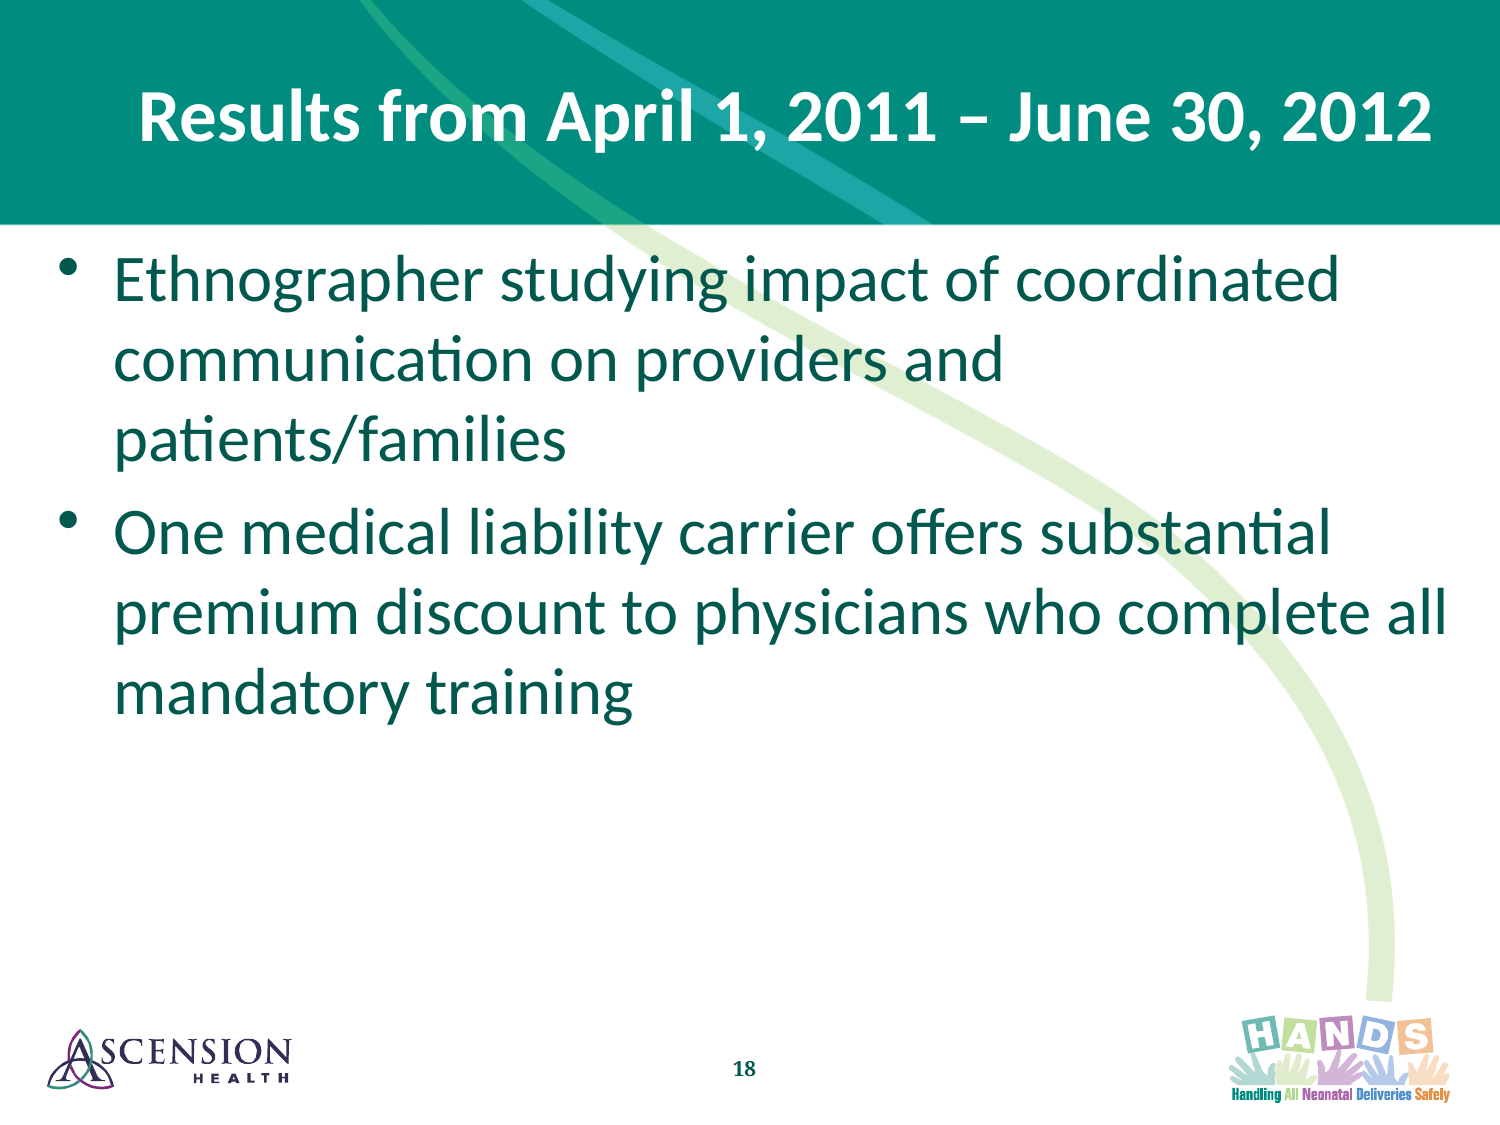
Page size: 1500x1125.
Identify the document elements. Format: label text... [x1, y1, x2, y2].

picture [0, 0, 1500, 1125]
title Results from April 1, 2011 – June 30, 2012 [74, 68, 1451, 244]
list Ethnographer studying impact of coordinated communication on providers and patients/families One medical liability carrier offers substantial premium discount to physicians who complete all mandatory training [41, 226, 1477, 985]
